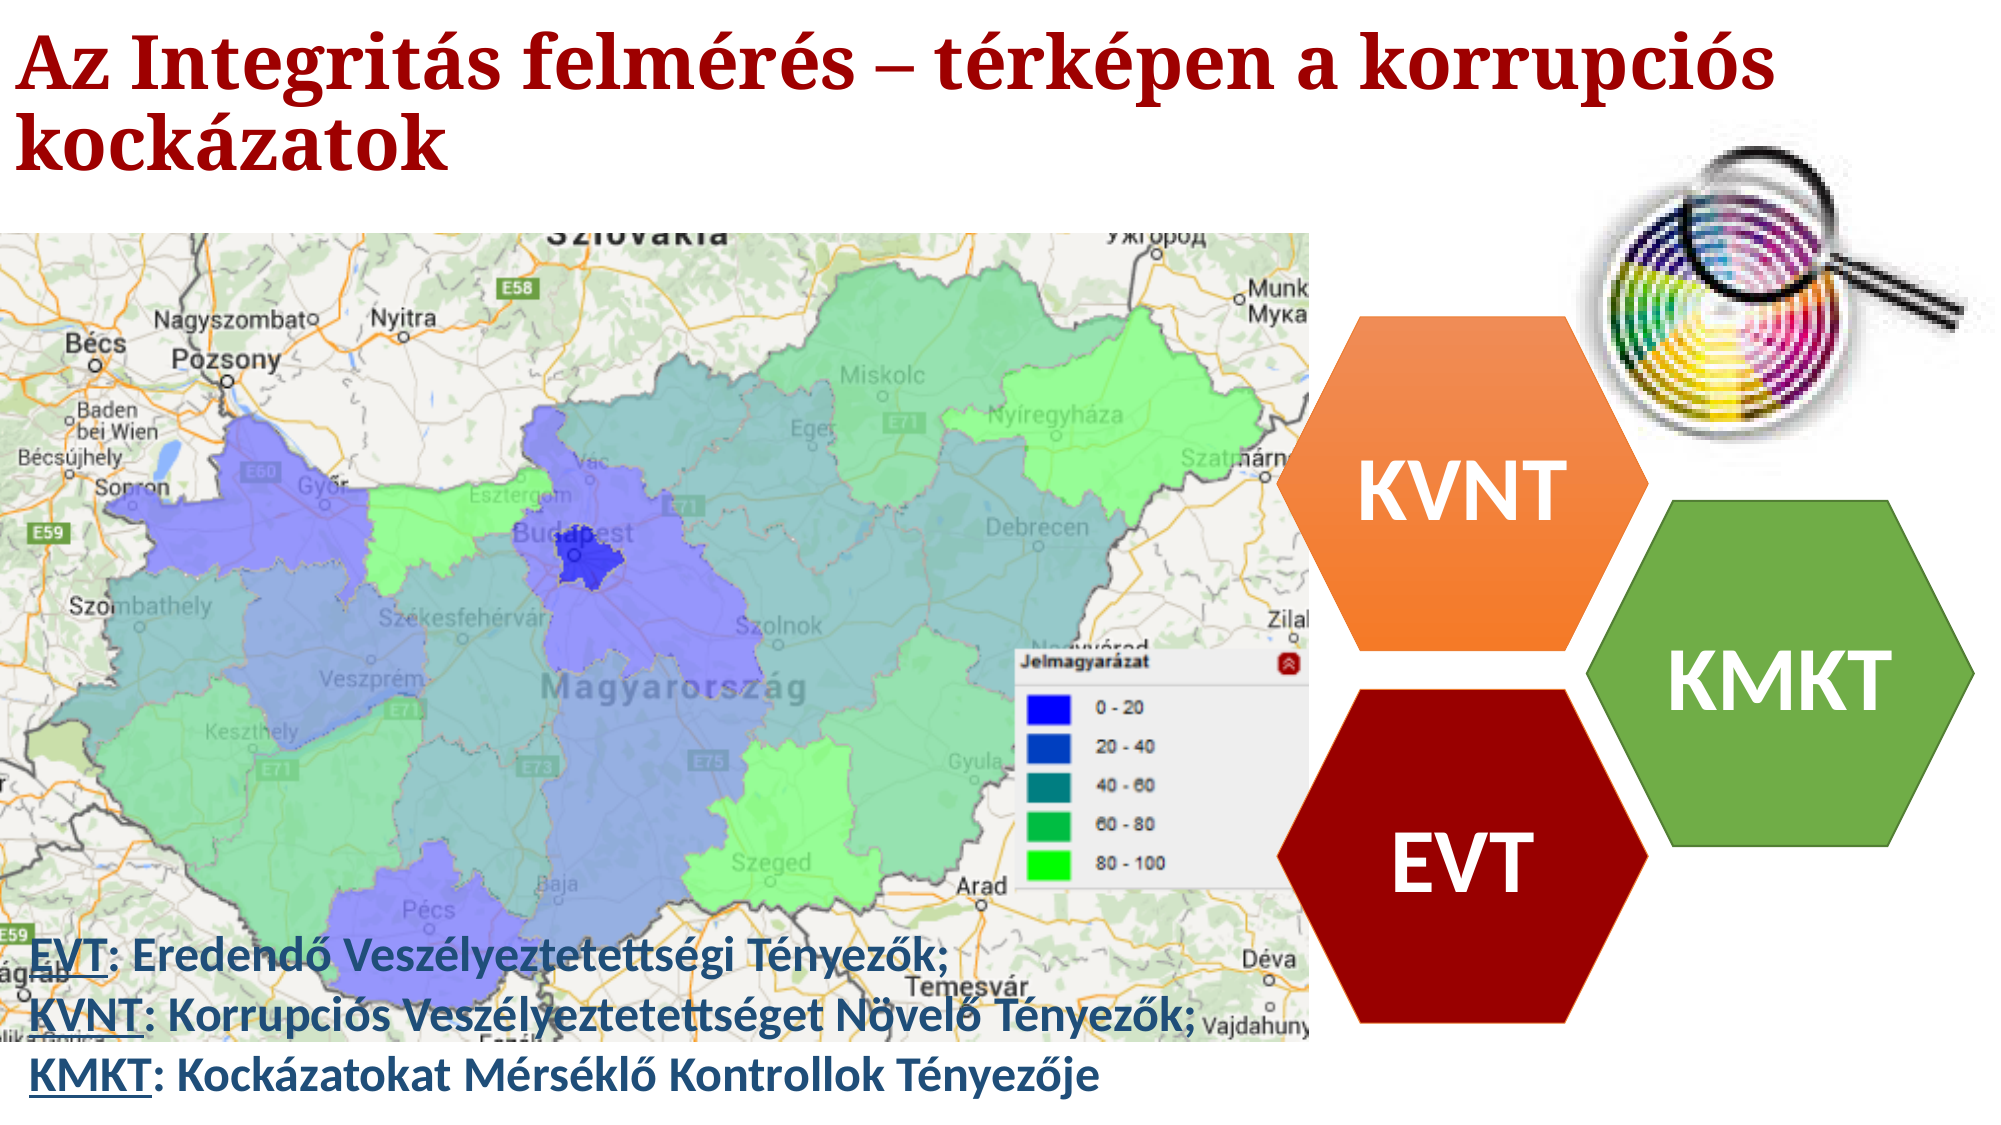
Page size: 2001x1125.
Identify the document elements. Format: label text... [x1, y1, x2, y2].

text_box KMKT [1585, 499, 1975, 848]
text_box KVNT [1309, 316, 1644, 652]
picture [1496, 84, 2000, 494]
text_box EVT [1309, 688, 1649, 1024]
picture [0, 233, 1309, 1042]
title Az Integritás felmérés – térképen a korrupciós kockázatok [0, 0, 1912, 234]
text_box EVT: Eredendő Veszélyeztetettségi Tényezők; KVNT: Korrupciós Veszélyeztetettséget Növelő Tényezők; KMKT: Kockázatokat Mérséklő Kontrollok Tényezője [14, 1042, 1254, 1110]
